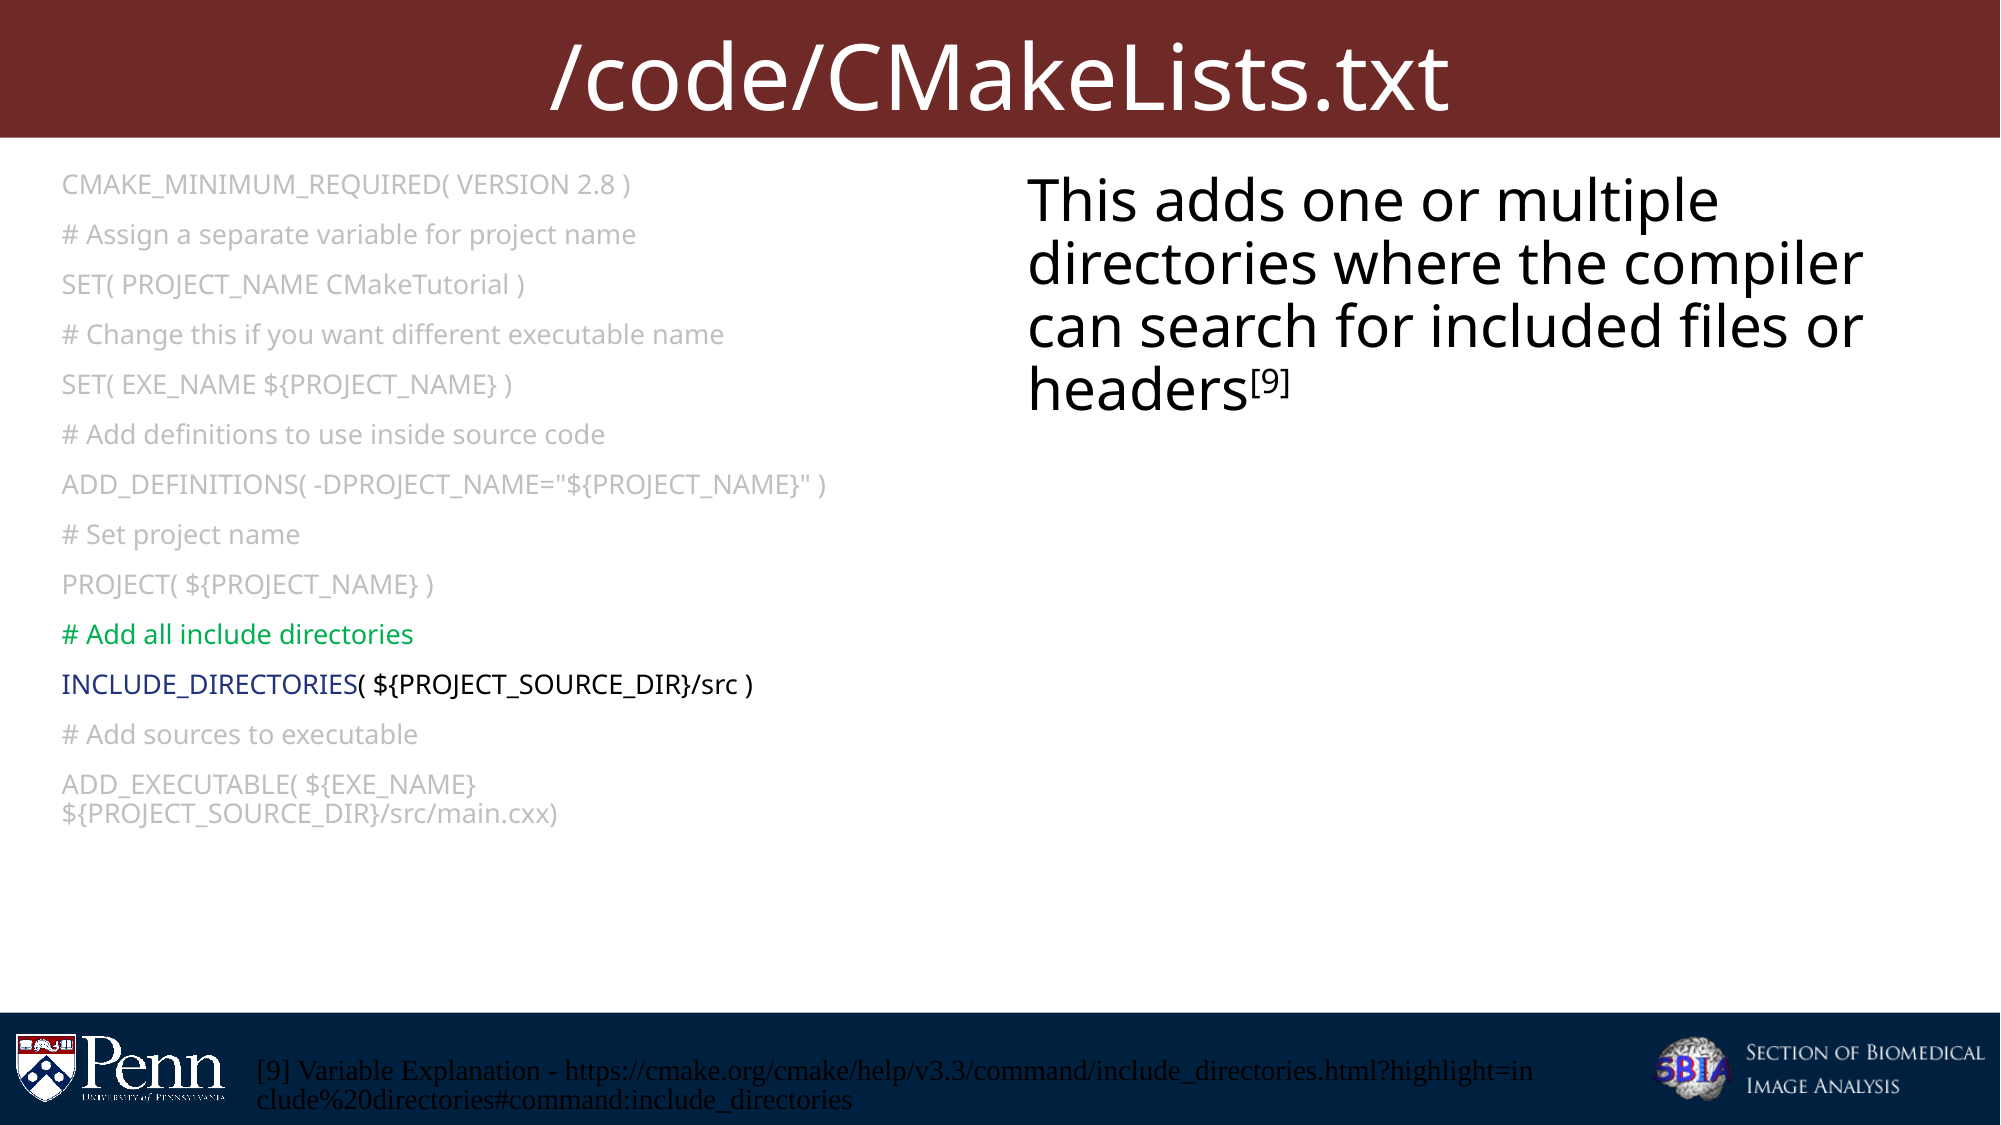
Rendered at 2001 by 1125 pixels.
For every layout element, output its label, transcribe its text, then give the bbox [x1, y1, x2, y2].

picture [1652, 1035, 1985, 1102]
footer [9] Variable Explanation - https://cmake.org/cmake/help/v3.3/command/include_directories.html?highlight=include%20directories#command:include_directories [241, 1038, 1551, 1099]
title /code/CMakeLists.txt [46, 0, 1954, 138]
picture [16, 1034, 225, 1103]
list CMAKE_MINIMUM_REQUIRED( VERSION 2.8 ) # Assign a separate variable for project name SET( PROJECT_NAME CMakeTutorial ) # Change this if you want different executable name SET( EXE_NAME ${PROJECT_NAME} ) # Add definitions to use inside source code ADD_DEFINITIONS( -DPROJECT_NAME="${PROJECT_NAME}" ) # Set project name PROJECT( ${PROJECT_NAME} ) # Add all include directories INCLUDE_DIRECTORIES( ${PROJECT_SOURCE_DIR}/src ) # Add sources to executable ADD_EXECUTABLE( ${EXE_NAME} ${PROJECT_SOURCE_DIR}/src/main.cxx) [46, 164, 985, 987]
list This adds one or multiple directories where the compiler can search for included files or headers[9] [1012, 164, 1954, 987]
